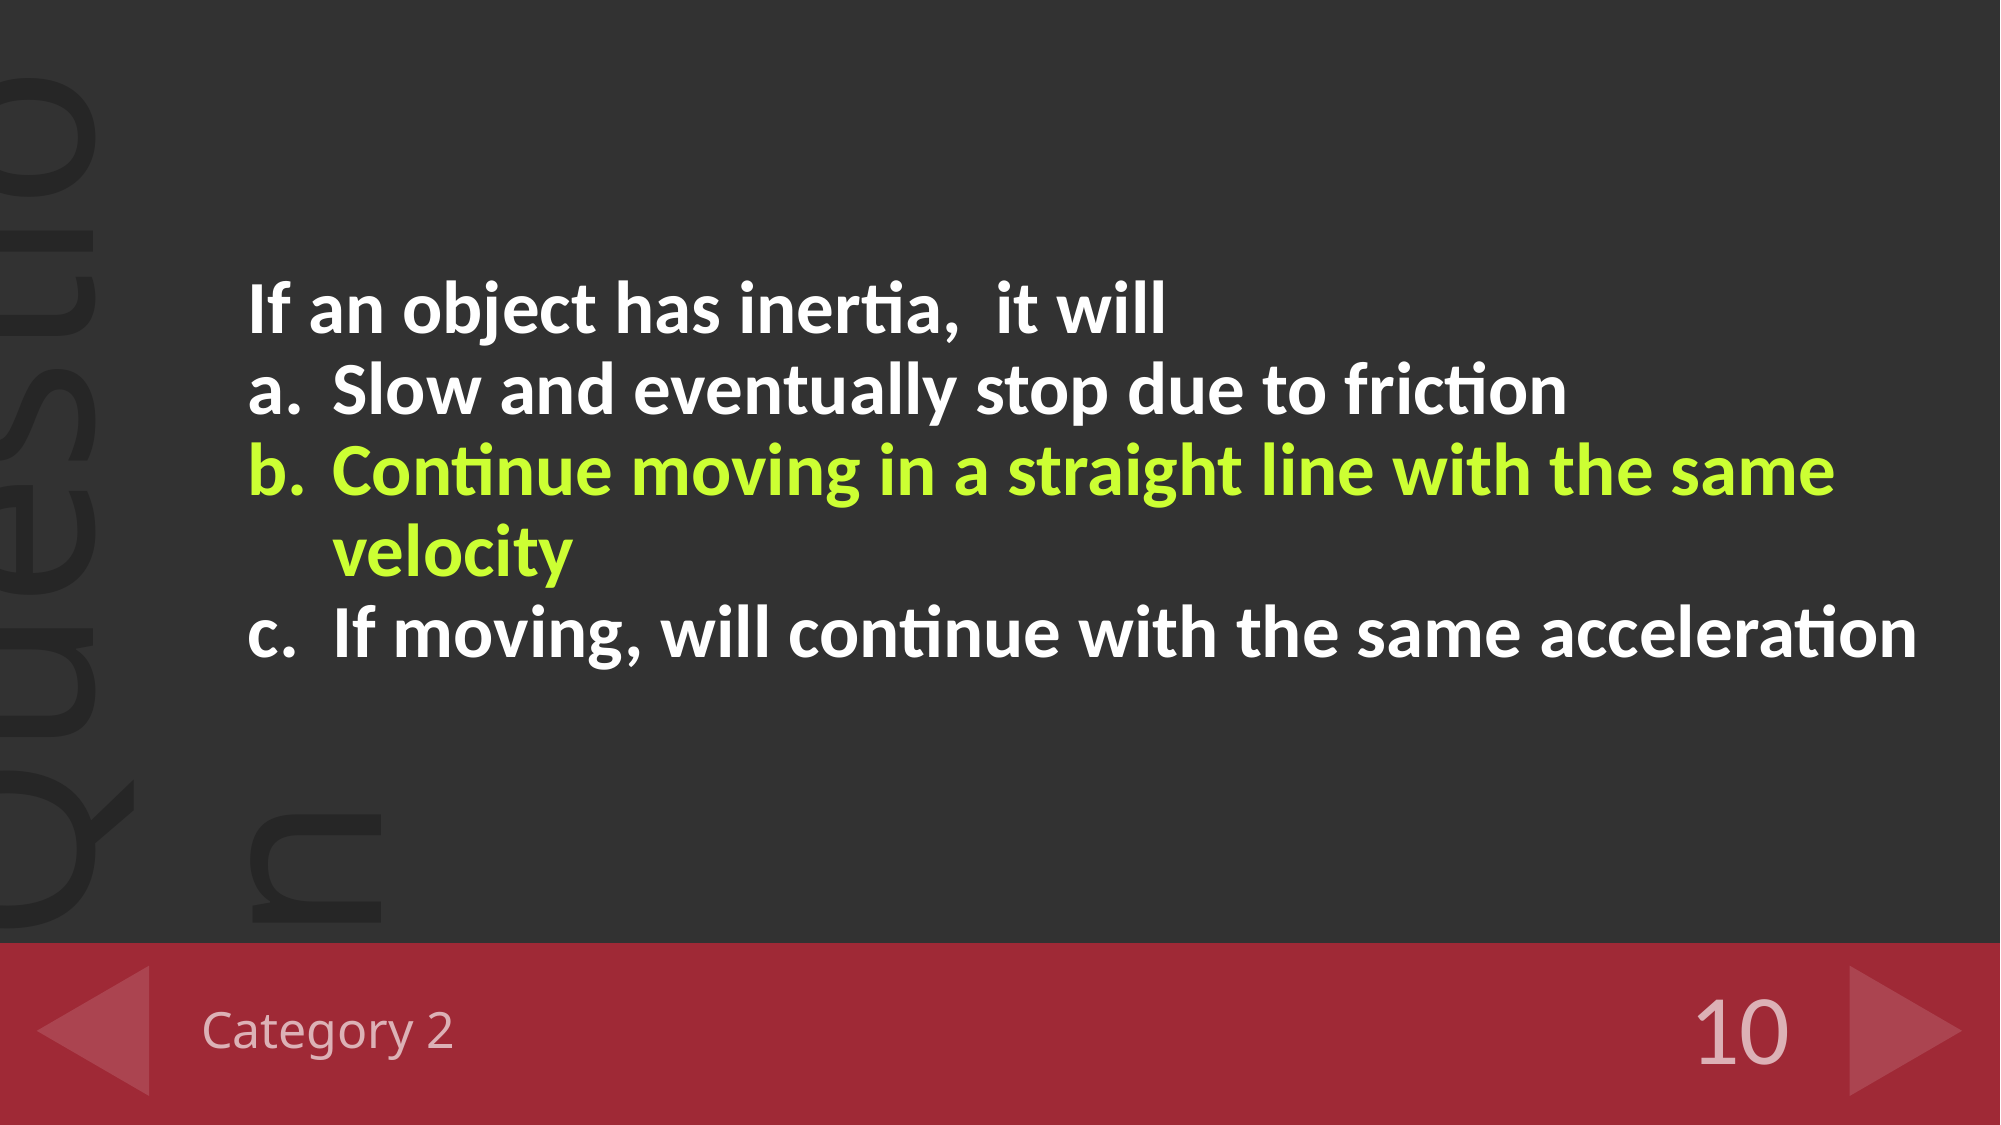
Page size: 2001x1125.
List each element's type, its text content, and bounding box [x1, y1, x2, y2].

title Category 2 [185, 967, 1494, 1097]
list 10 [1494, 967, 1806, 1097]
list If an object has inertia, it will Slow and eventually stop due to friction Continue moving in a straight line with the same velocity If moving, will continue with the same acceleration [232, 307, 1950, 636]
